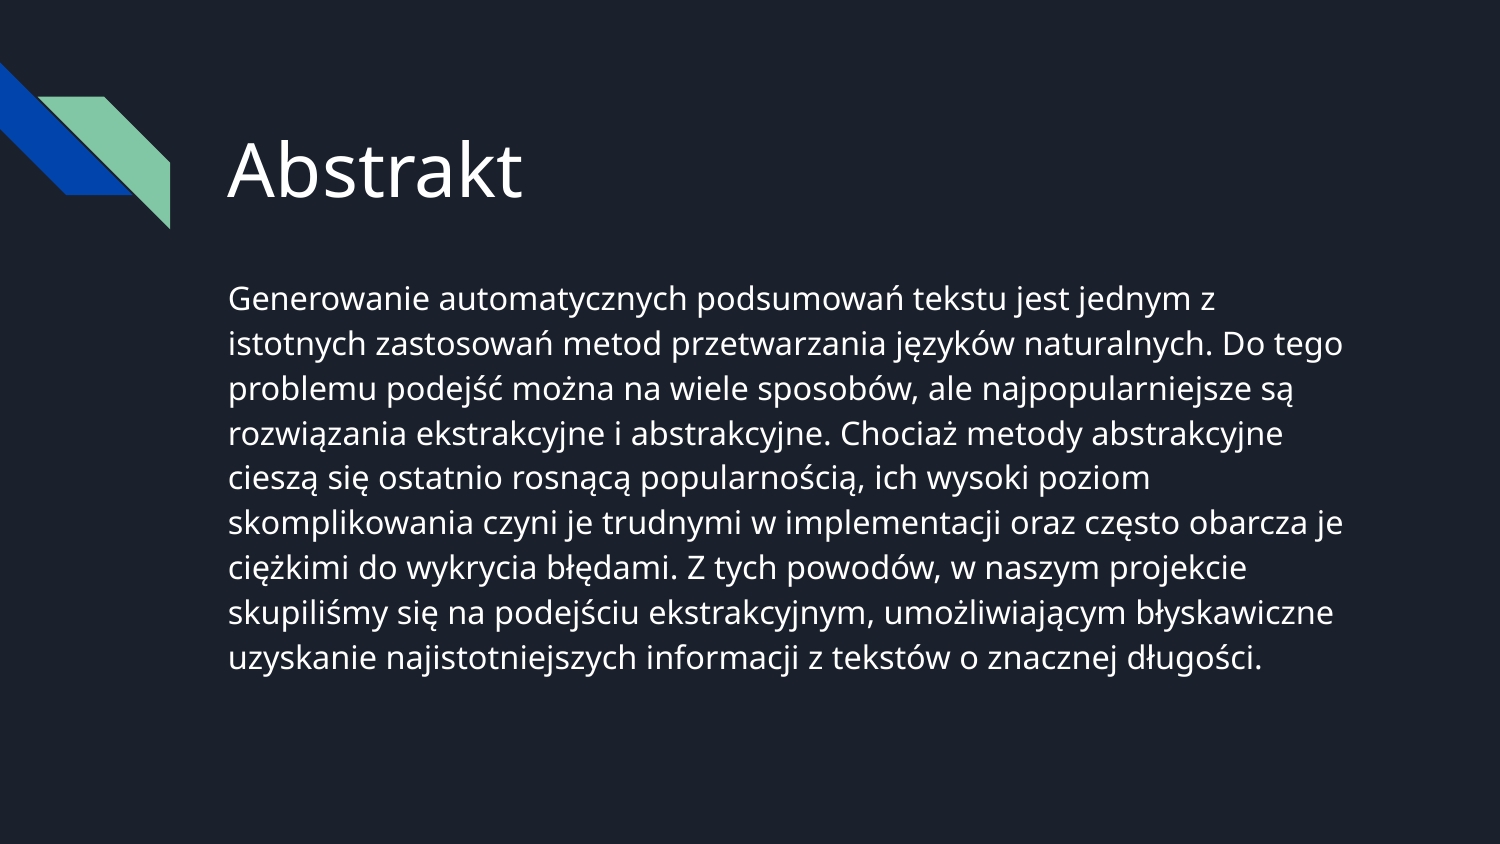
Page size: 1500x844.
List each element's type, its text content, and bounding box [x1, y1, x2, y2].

title Abstrakt [212, 107, 1368, 215]
list Generowanie automatycznych podsumowań tekstu jest jednym z istotnych zastosowań metod przetwarzania języków naturalnych. Do tego problemu podejść można na wiele sposobów, ale najpopularniejsze są rozwiązania ekstrakcyjne i abstrakcyjne. Chociaż metody abstrakcyjne cieszą się ostatnio rosnącą popularnością, ich wysoki poziom skomplikowania czyni je trudnymi w implementacji oraz często obarcza je ciężkimi do wykrycia błędami. Z tych powodów, w naszym projekcie skupiliśmy się na podejściu ekstrakcyjnym, umożliwiającym błyskawiczne uzyskanie najistotniejszych informacji z tekstów o znacznej długości. [212, 257, 1368, 735]
